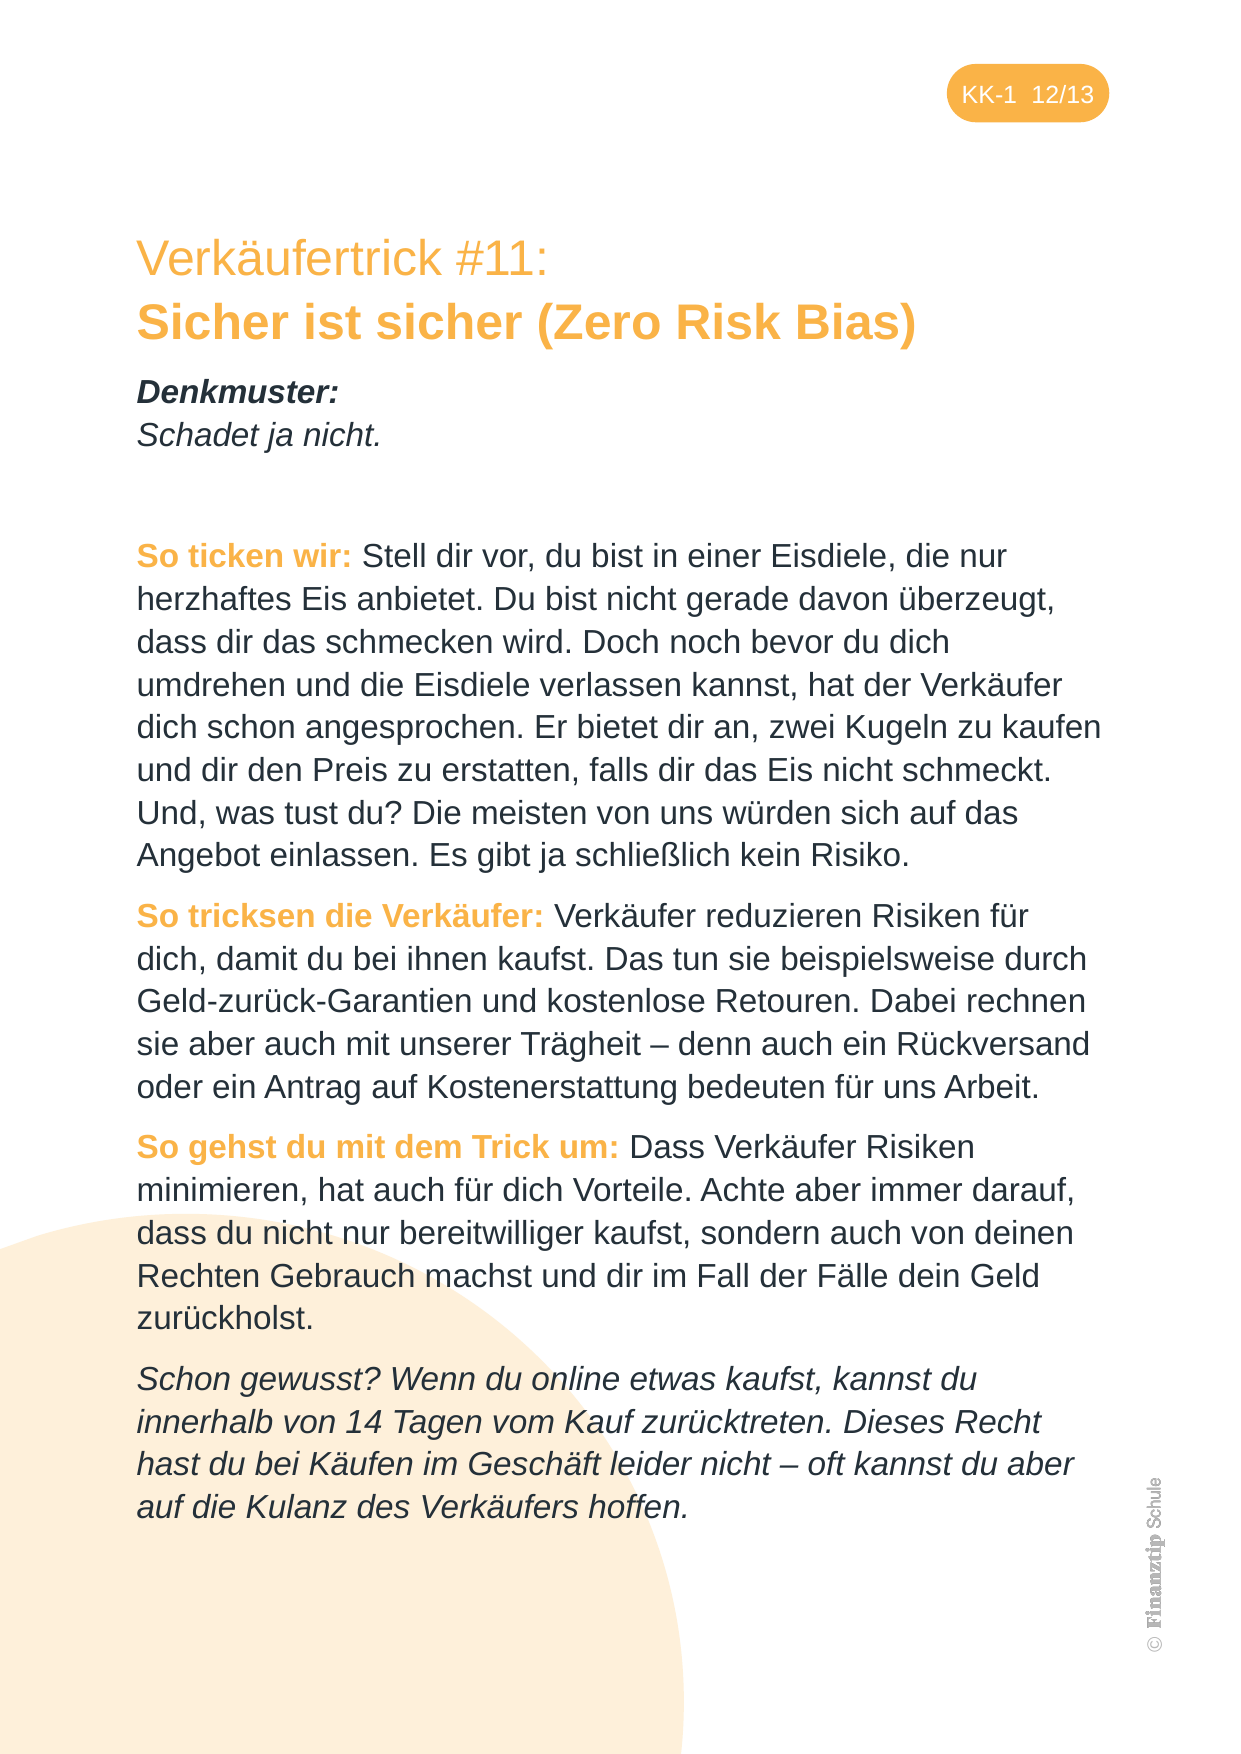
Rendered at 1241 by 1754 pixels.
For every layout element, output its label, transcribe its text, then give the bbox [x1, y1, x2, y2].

picture [1143, 1478, 1165, 1628]
text_box Verkäufertrick #11: Sicher ist sicher (Zero Risk Bias) Denkmuster: Schadet ja nicht. So ticken wir: Stell dir vor, du bist in einer Eisdiele, die nur herzhaftes Eis anbietet. Du bist nicht gerade davon überzeugt, dass dir das schmecken wird. Doch noch bevor du dich umdrehen und die Eisdiele verlassen kannst, hat der Verkäufer dich schon angesprochen. Er bietet dir an, zwei Kugeln zu kaufen und dir den Preis zu erstatten, falls dir das Eis nicht schmeckt. Und, was tust du? Die meisten von uns würden sich auf das Angebot einlassen. Es gibt ja schließlich kein Risiko. So tricksen die Verkäufer: Verkäufer reduzieren Risiken für dich, damit du bei ihnen kaufst. Das tun sie beispielsweise durch Geld-zurück-Garantien und kostenlose Retouren. Dabei rechnen sie aber auch mit unserer Trägheit – denn auch ein Rückversand oder ein Antrag auf Kostenerstattung bedeuten für uns Arbeit. So gehst du mit dem Trick um: Dass Verkäufer Risiken minimieren, hat auch für dich Vorteile. Achte aber immer darauf, dass du nicht nur bereitwilliger kaufst, sondern auch von deinen Rechten Gebrauch machst und dir im Fall der Fälle dein Geld zurückholst. Schon gewusst? Wenn du online etwas kaufst, kannst du innerhalb von 14 Tagen vom Kauf zurücktreten. Dieses Recht hast du bei Käufen im Geschäft leider nicht – oft kannst du aber auf die Kulanz des Verkäufers hoffen. [121, 213, 1119, 1605]
